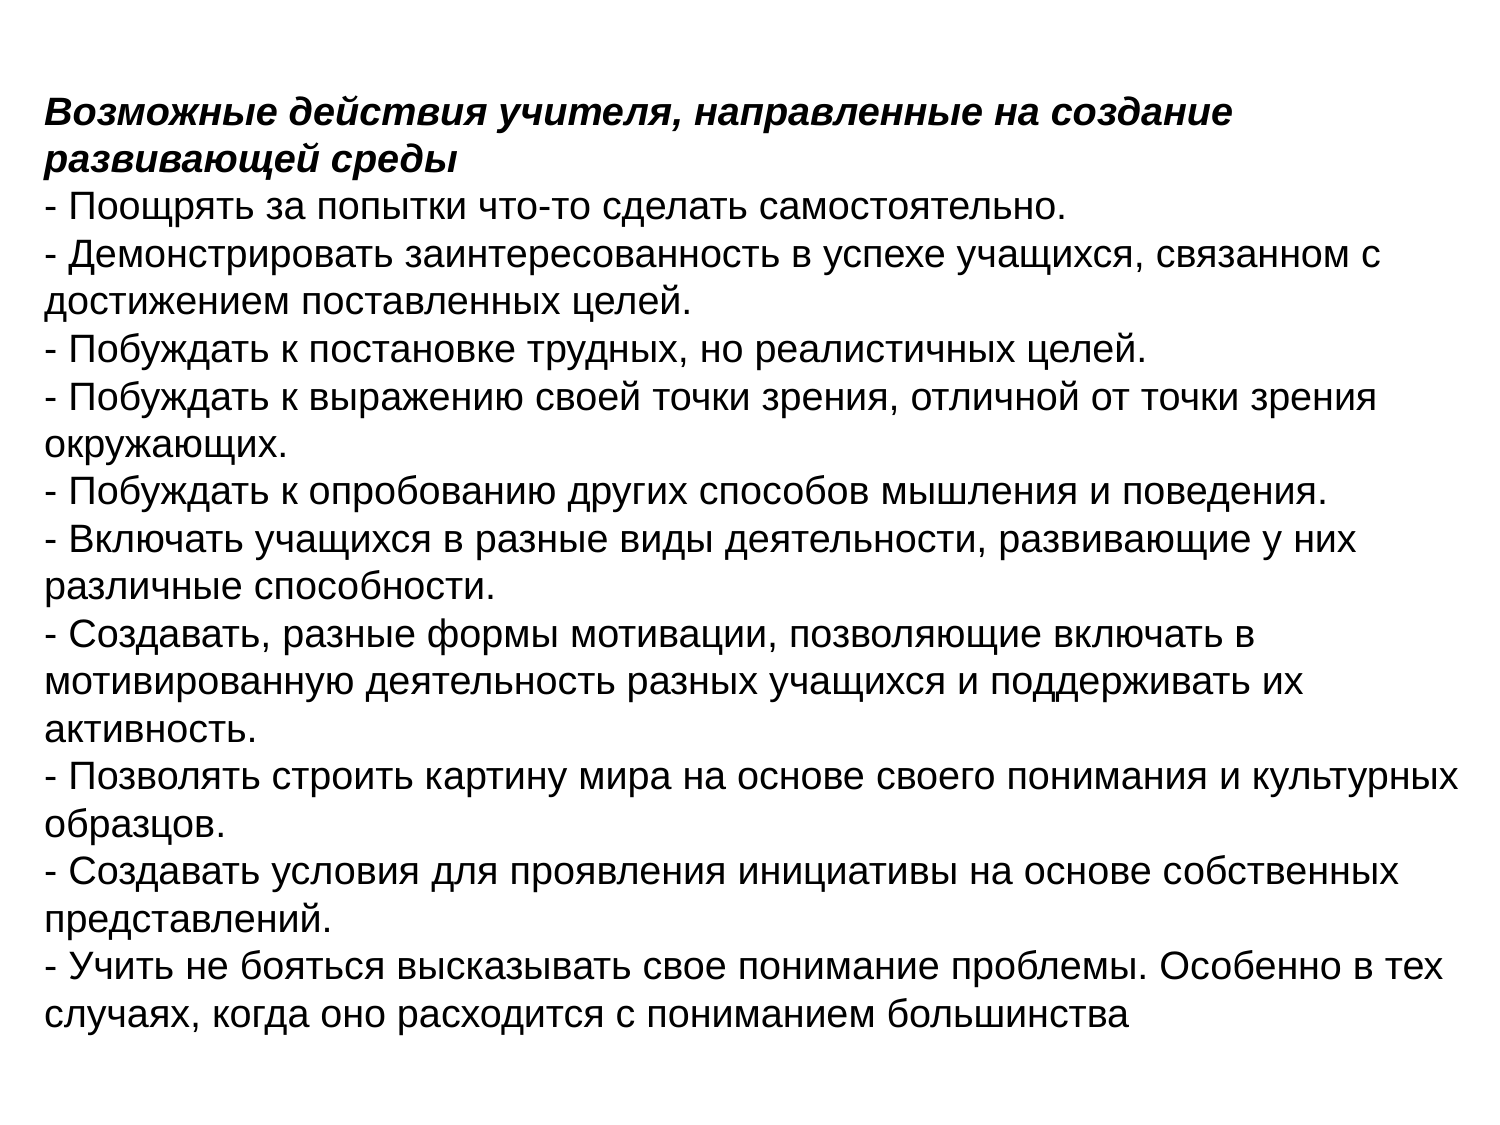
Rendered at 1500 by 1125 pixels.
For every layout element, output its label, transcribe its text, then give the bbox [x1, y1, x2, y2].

text_box Возможные действия учителя, направленные на создание развивающей среды - Поощрять за попытки что-то сделать самостоятельно. - Демонстрировать заинтересованность в успехе учащихся, связанном с достижением поставленных целей. - Побуждать к постановке трудных, но реалистичных целей. - Побуждать к выражению своей точки зрения, отличной от точки зрения окружающих. - Побуждать к опробованию других способов мышления и поведения. - Включать учащихся в разные виды деятельности, развивающие у них различные способности. - Создавать, разные формы мотивации, позволяющие включать в мотивированную деятельность разных учащихся и поддерживать их активность. - Позволять строить картину мира на основе своего понимания и культурных образцов. - Создавать условия для проявления инициативы на основе собственных представлений. - Учить не бояться высказывать свое понимание проблемы. Особенно в тех случаях, когда оно расходится с пониманием большинства [29, 78, 1500, 1043]
